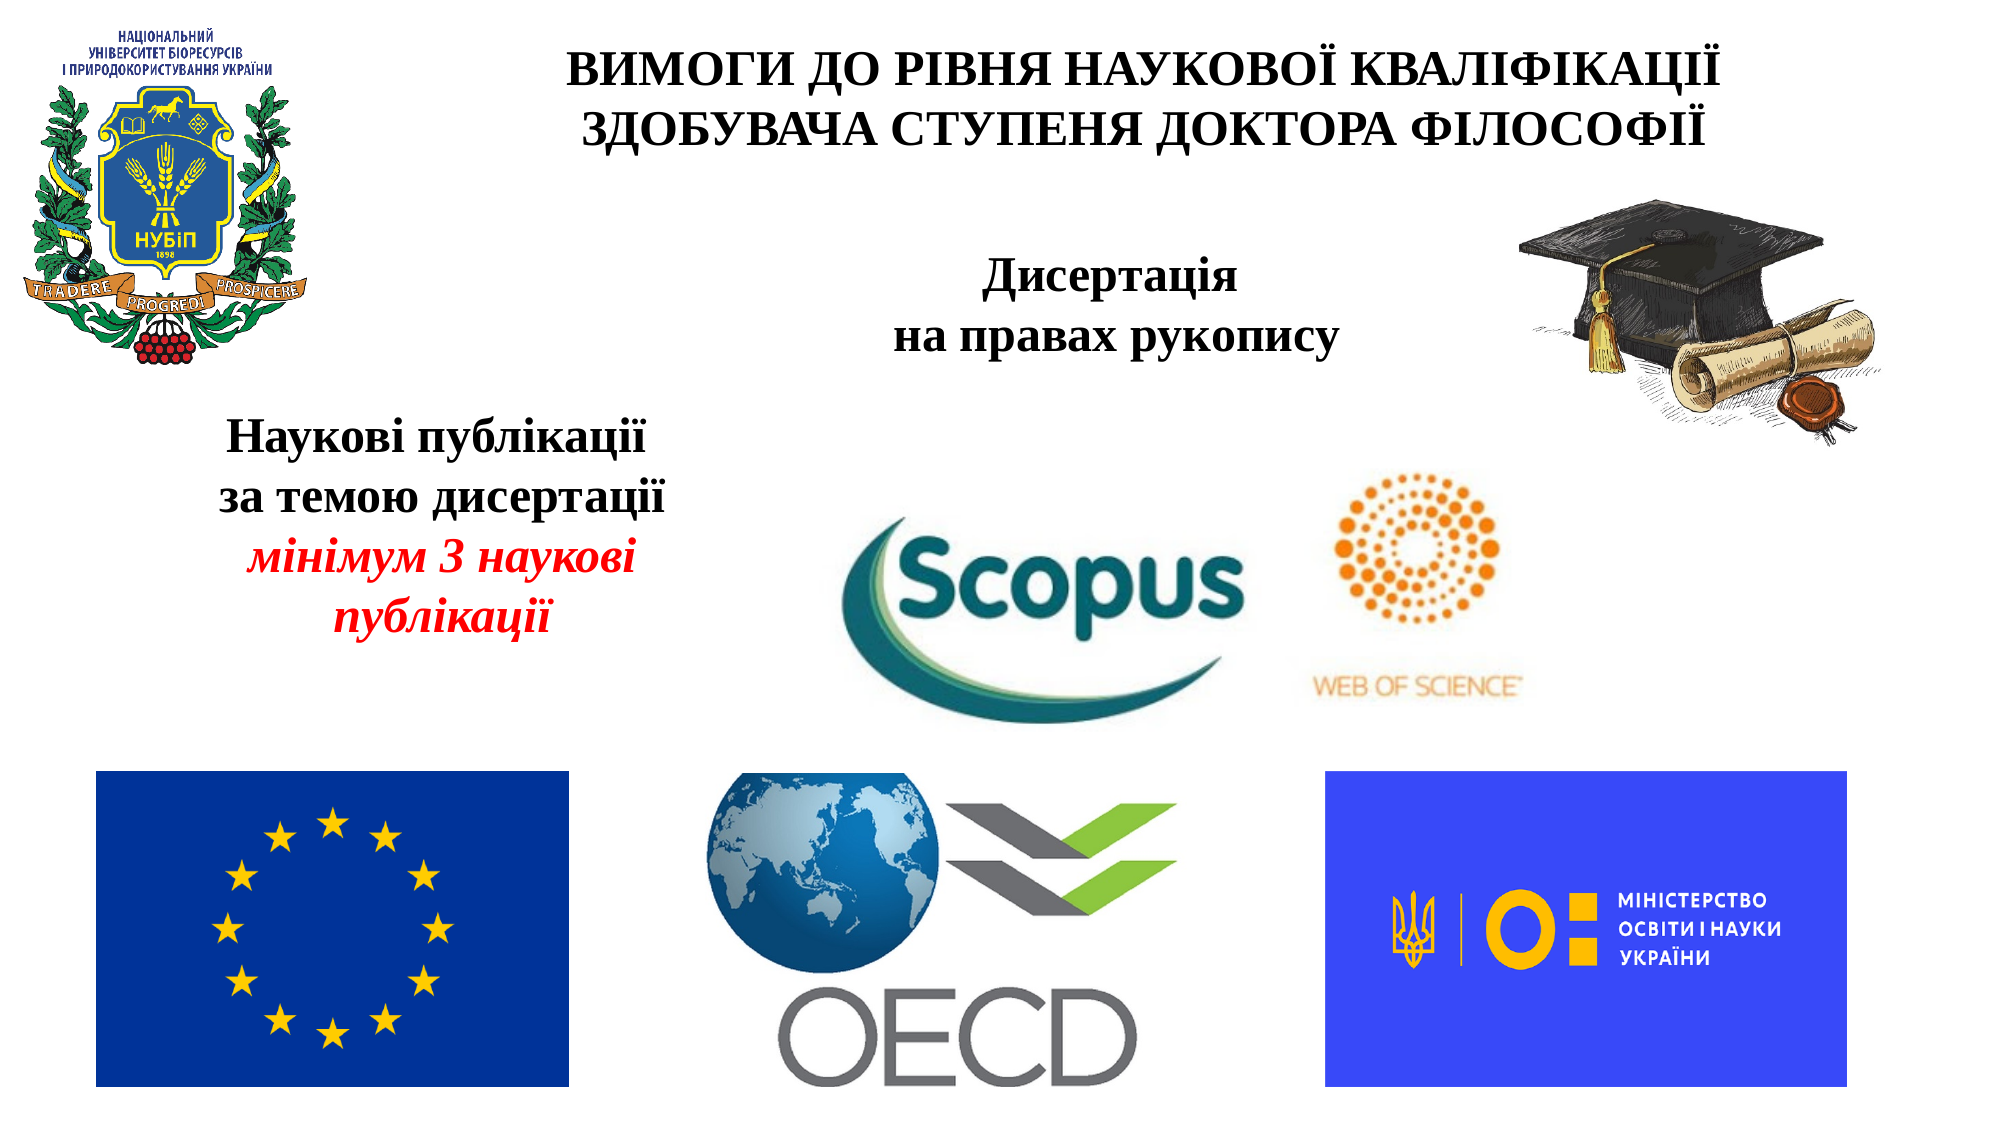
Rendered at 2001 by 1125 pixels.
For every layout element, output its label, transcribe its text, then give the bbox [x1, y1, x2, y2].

text_box Дисертація на правах рукопису [862, 234, 1372, 370]
picture [773, 189, 1932, 1087]
picture [683, 773, 1240, 1087]
picture [96, 771, 569, 1087]
text_box ВИМОГИ ДО РІВНЯ НАУКОВОЇ КВАЛІФІКАЦІЇ ЗДОБУВАЧА СТУПЕНЯ ДОКТОРА ФІЛОСОФІЇ [442, 28, 1847, 163]
picture [23, 28, 307, 365]
text_box Наукові публікації за темою дисертації мінімум 3 наукові публікації [187, 395, 698, 650]
